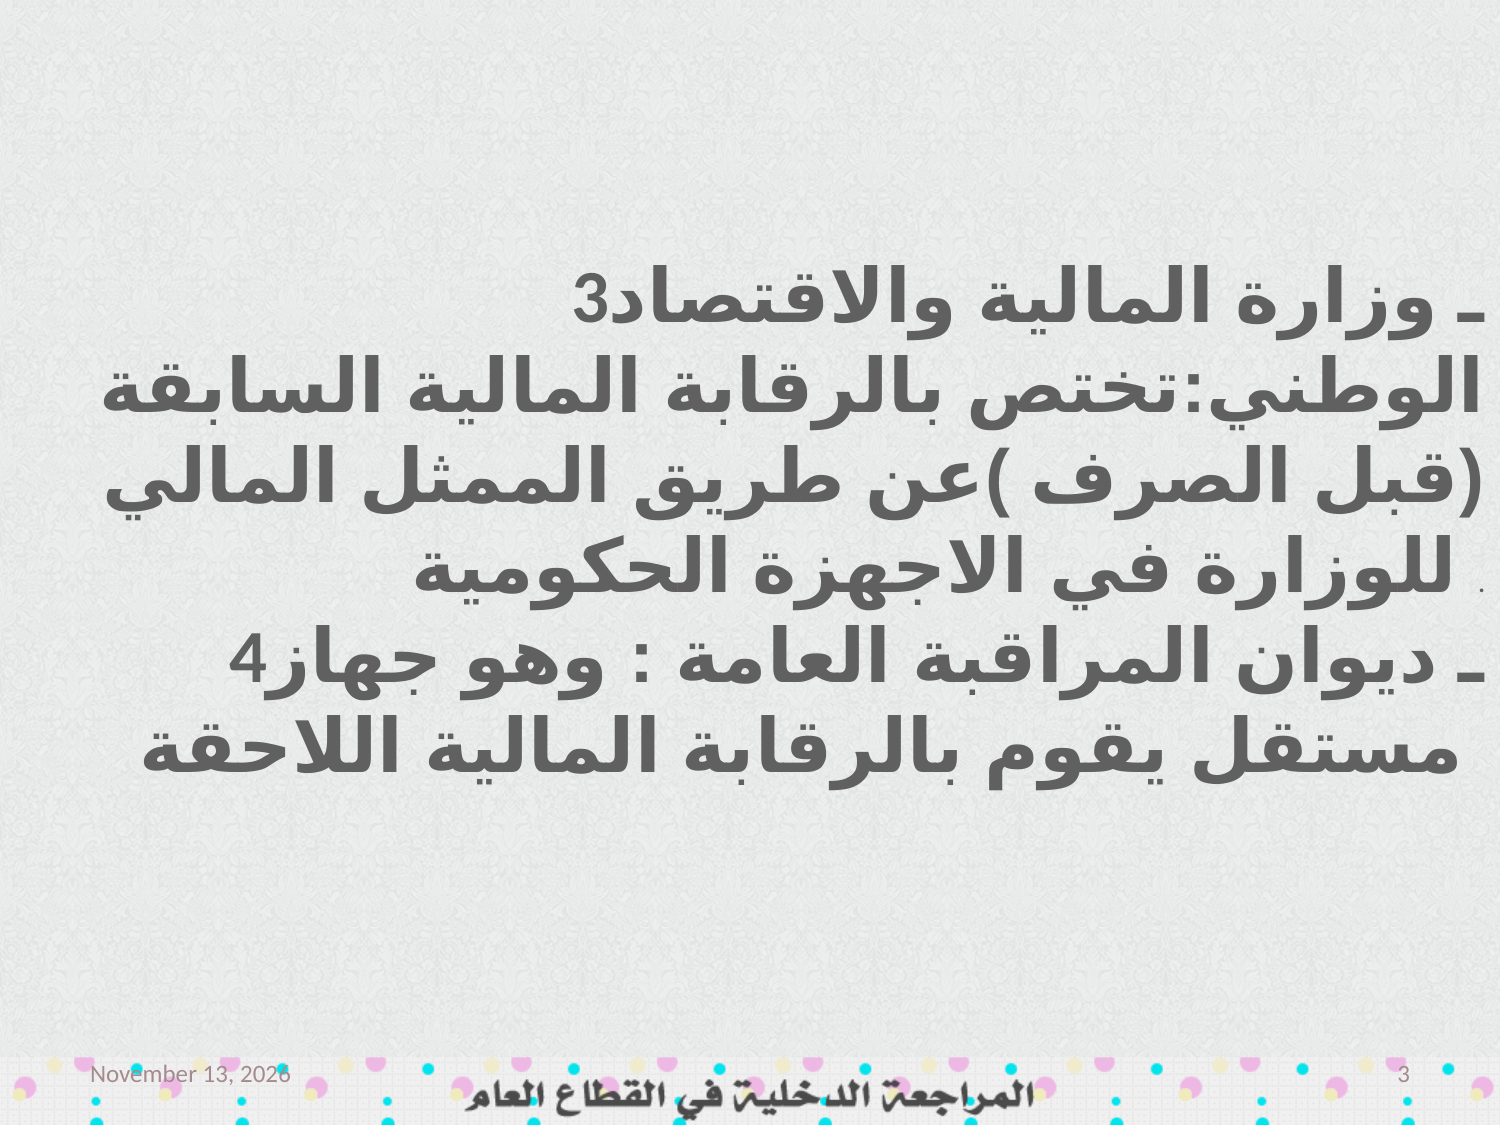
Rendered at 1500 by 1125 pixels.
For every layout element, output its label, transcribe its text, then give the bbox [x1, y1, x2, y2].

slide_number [75, 1042, 425, 1103]
slide_number 3 [1074, 1042, 1425, 1103]
text_box 3ـ وزارة المالية والاقتصاد الوطني:تختص بالرقابة المالية السابقة (قبل الصرف )عن طريق الممثل المالي للوزارة في الاجهزة الحكومية . 4ـ ديوان المراقبة العامة : وهو جهاز مستقل يقوم بالرقابة المالية اللاحقة [76, 239, 1500, 795]
picture [0, 0, 1500, 1125]
